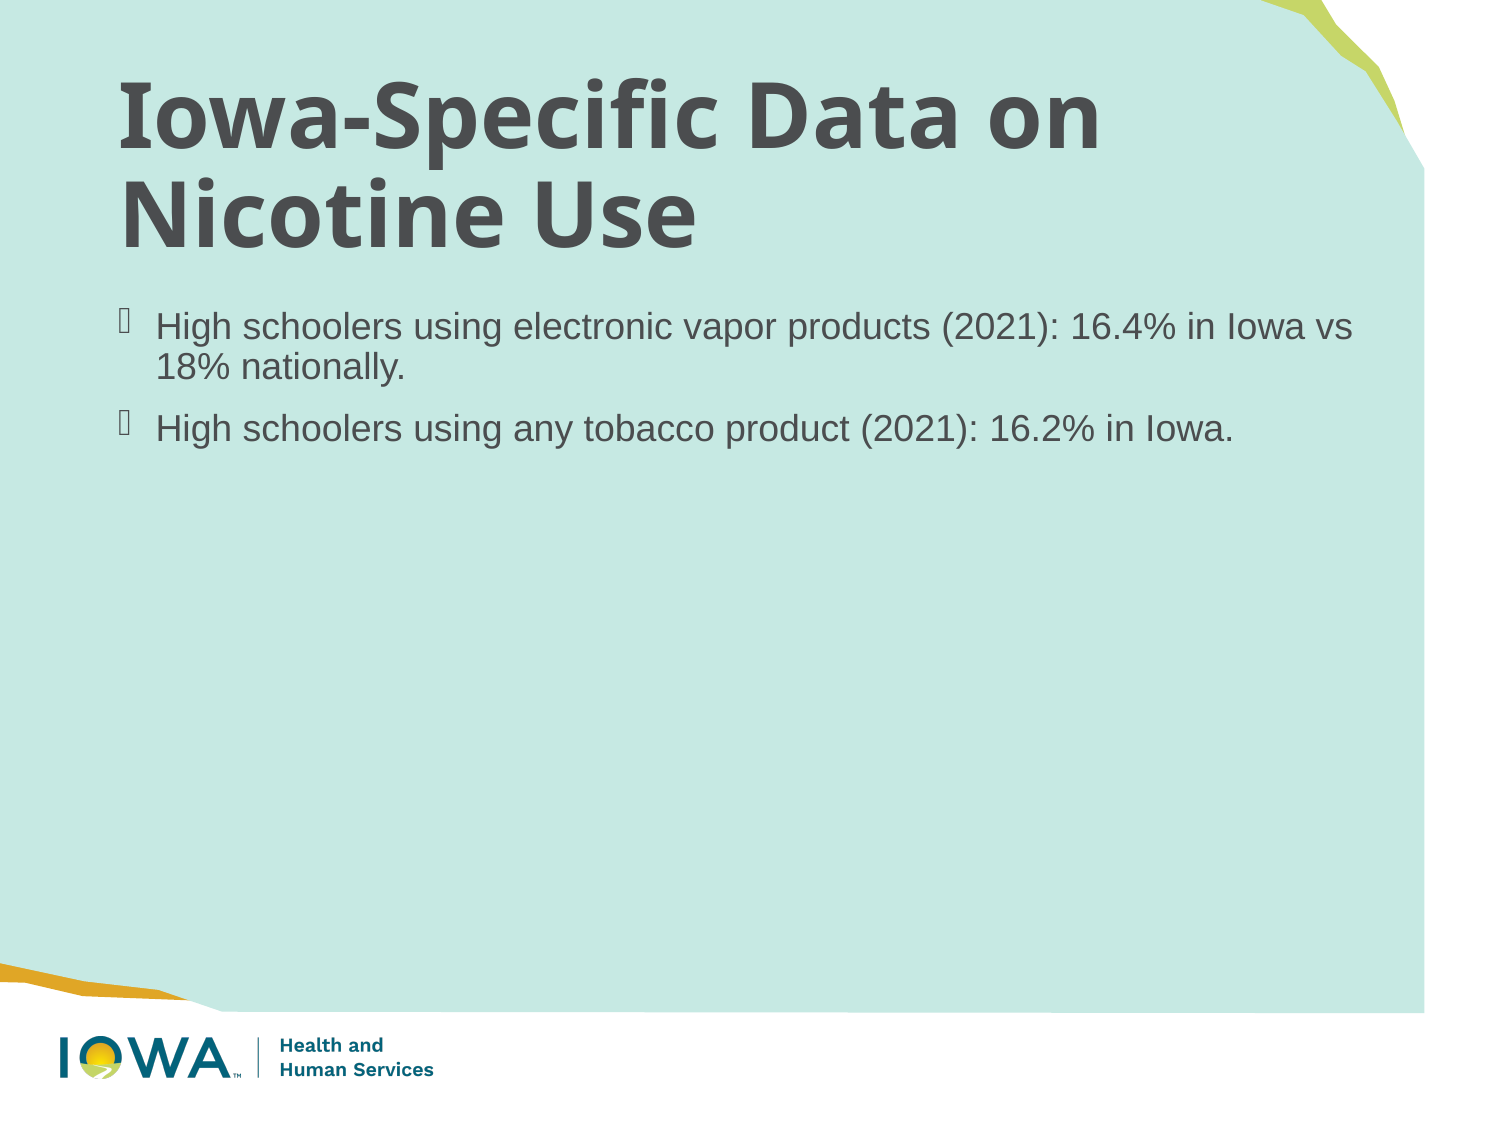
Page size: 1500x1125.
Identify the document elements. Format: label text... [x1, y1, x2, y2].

title Iowa-Specific Data on Nicotine Use [103, 59, 1397, 278]
list High schoolers using electronic vapor products (2021): 16.4% in Iowa vs 18% nationally. High schoolers using any tobacco product (2021): 16.2% in Iowa. [103, 299, 1397, 1014]
picture [60, 1036, 434, 1079]
